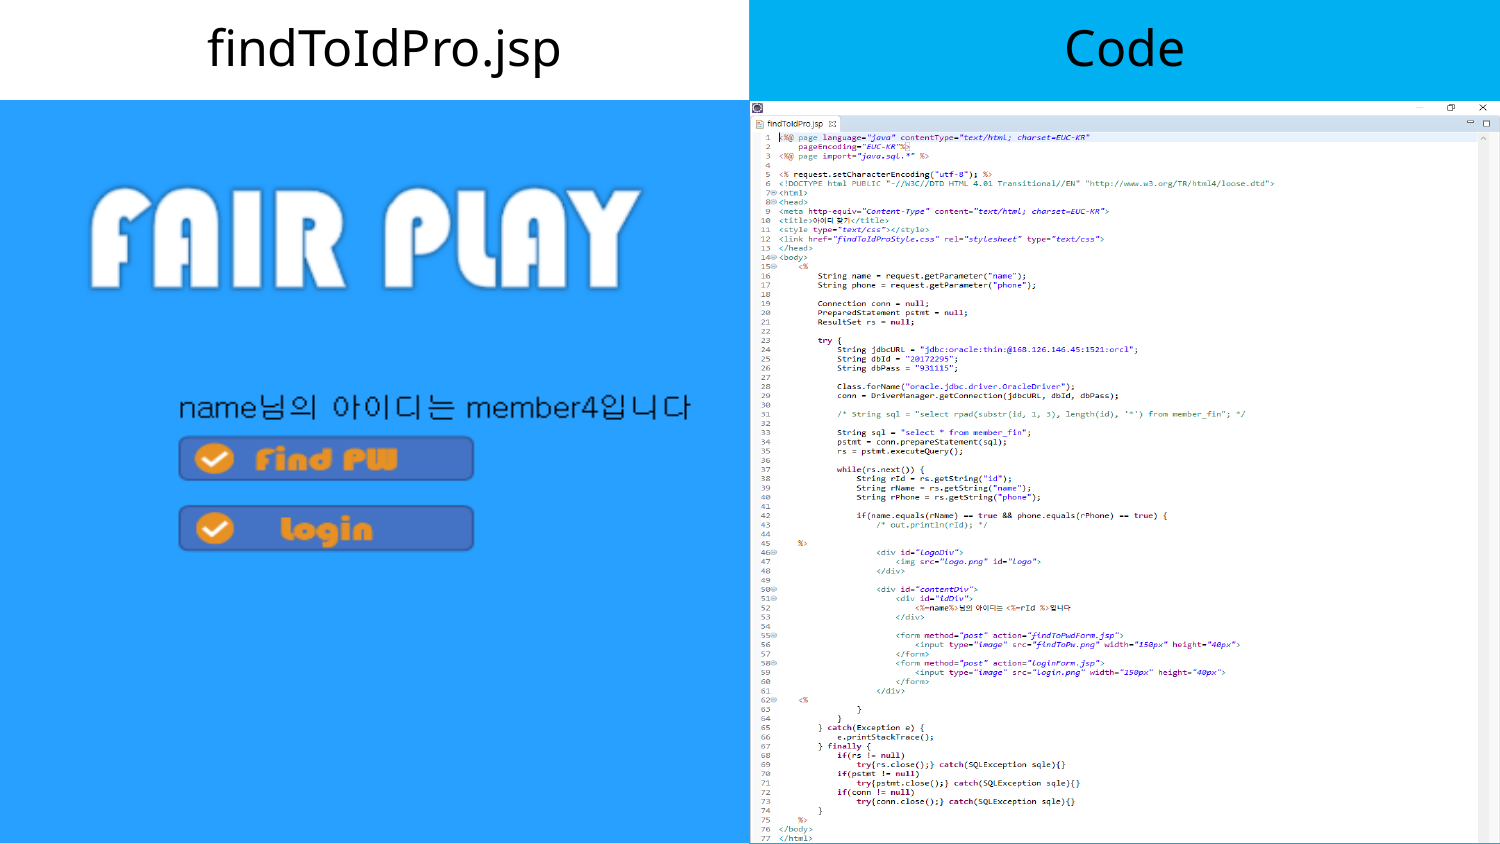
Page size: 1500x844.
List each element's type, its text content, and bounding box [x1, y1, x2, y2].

picture [0, 100, 1500, 844]
text_box Code [990, 16, 1260, 78]
list findToIdPro.jsp [146, 15, 623, 77]
